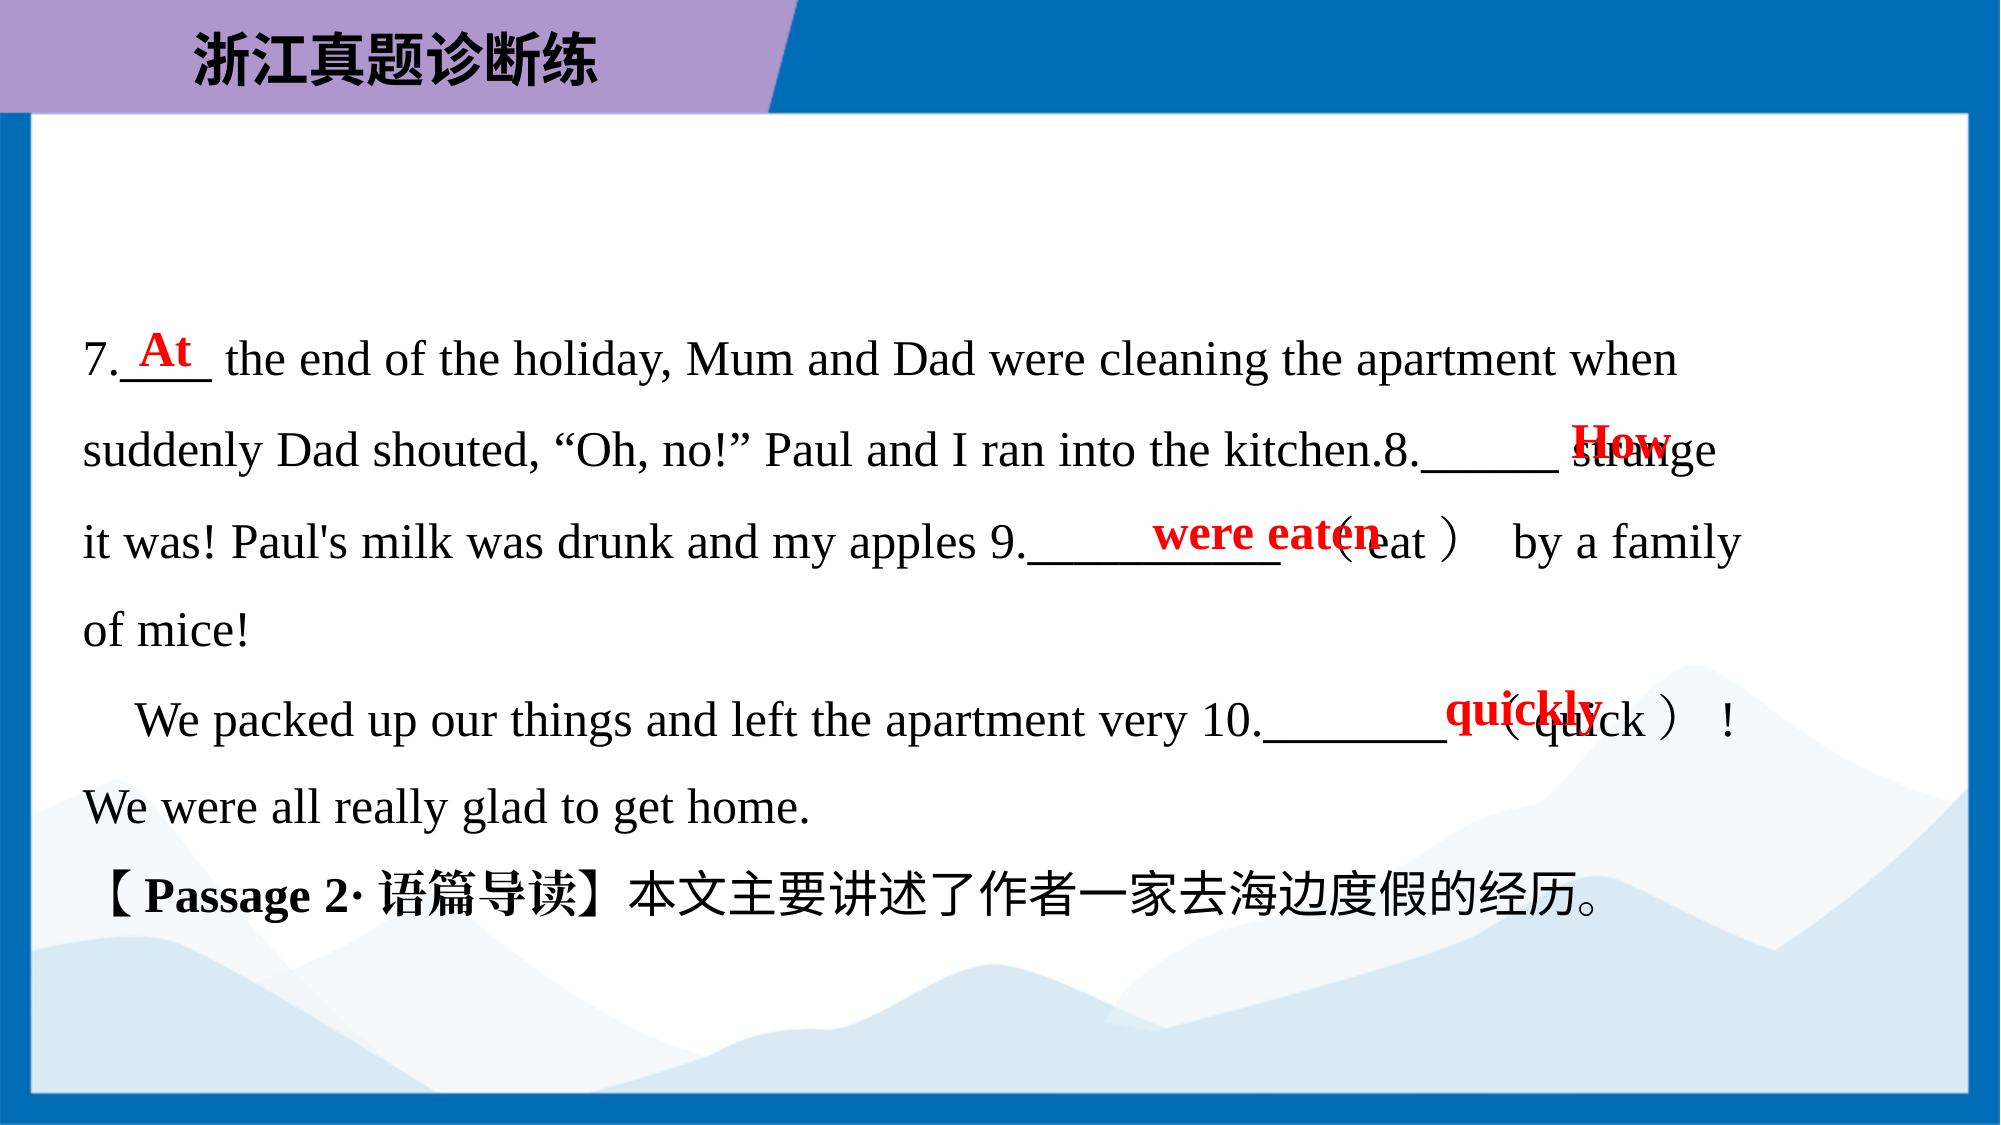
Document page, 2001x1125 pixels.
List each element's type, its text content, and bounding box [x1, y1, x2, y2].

text_box 【Passage 2·语篇导读】本文主要讲述了作者一家去海边度假的经历。 [82, 834, 1917, 913]
text_box We packed up our things and left the apartment very 10.________ （quick）! We were all really glad to get home. [82, 654, 1917, 825]
picture [0, 0, 2000, 1125]
text_box At [120, 288, 210, 368]
text_box quickly [1426, 648, 1622, 727]
text_box were eaten [1128, 472, 1406, 550]
text_box 7.____ the end of the holiday, Mum and Dad were cleaning the apartment when suddenly Dad shouted, “Oh, no!” Paul and I ran into the kitchen.8.______ strange it was! Paul's milk was drunk and my apples 9.___________ （eat） by a family of mice! [82, 293, 1917, 647]
text_box How [1553, 380, 1690, 459]
